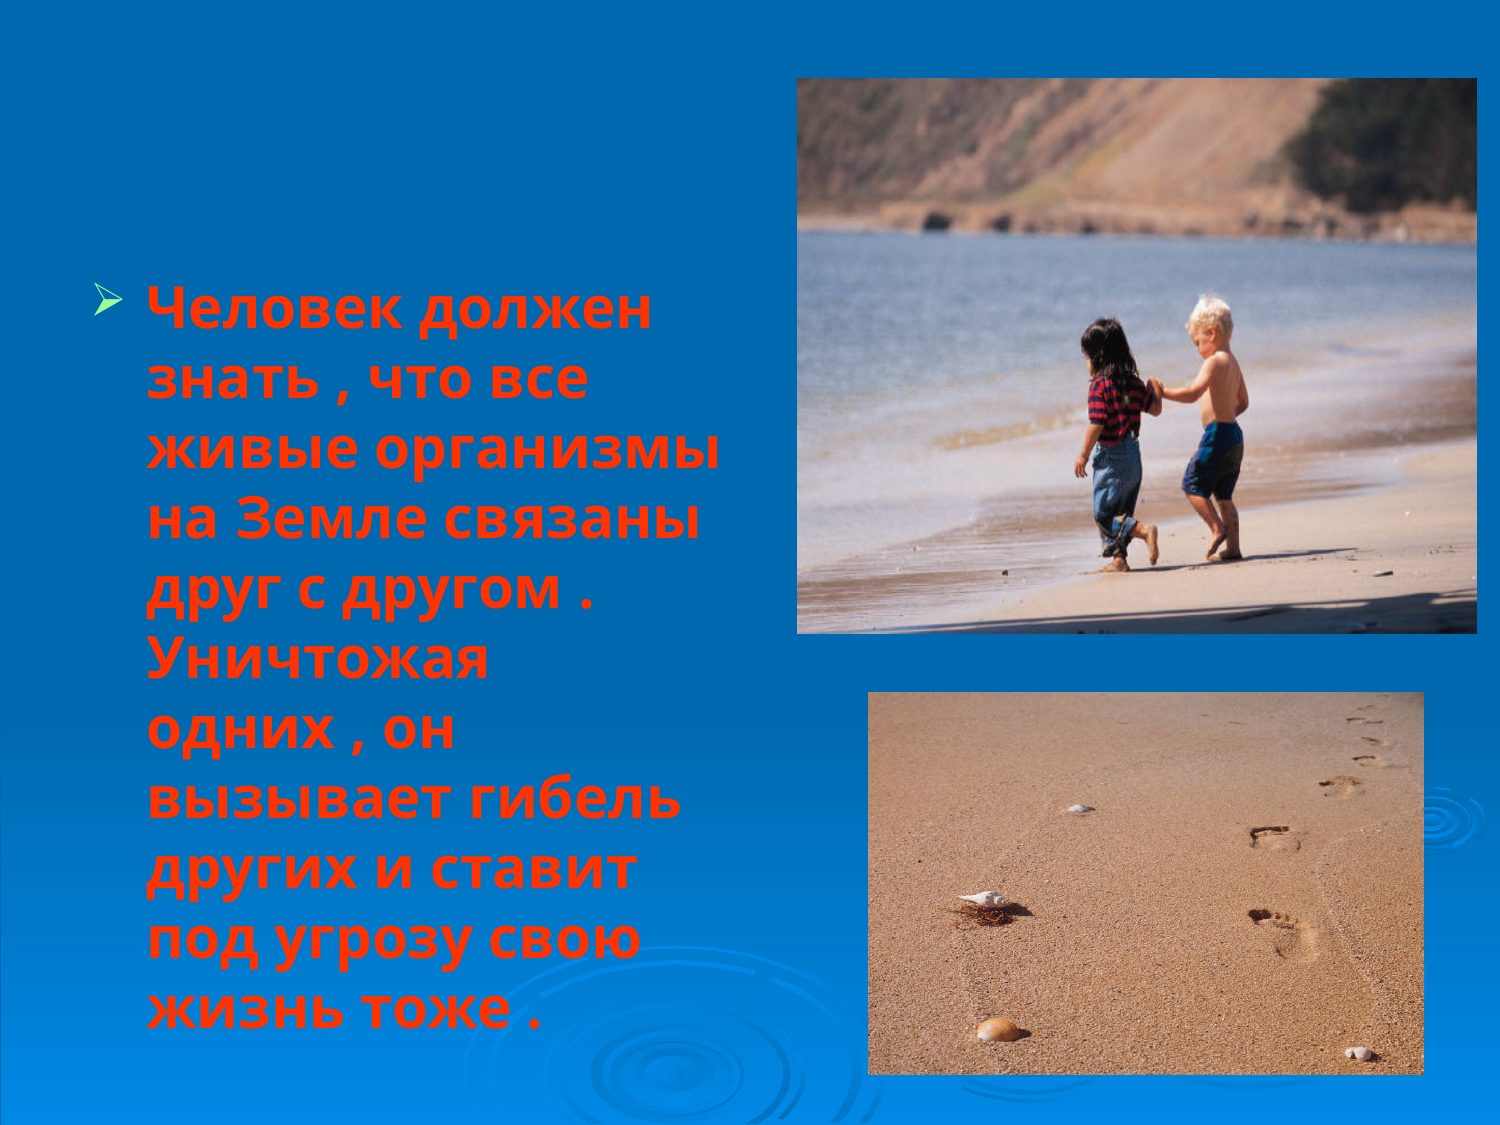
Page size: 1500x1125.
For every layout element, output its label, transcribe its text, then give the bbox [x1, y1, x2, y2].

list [867, 692, 1424, 1076]
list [796, 77, 1477, 634]
list Человек должен знать , что все живые организмы на Земле связаны друг с другом . Уничтожая одних , он вызывает гибель других и ставит под угрозу свою жизнь тоже . [74, 262, 739, 1006]
